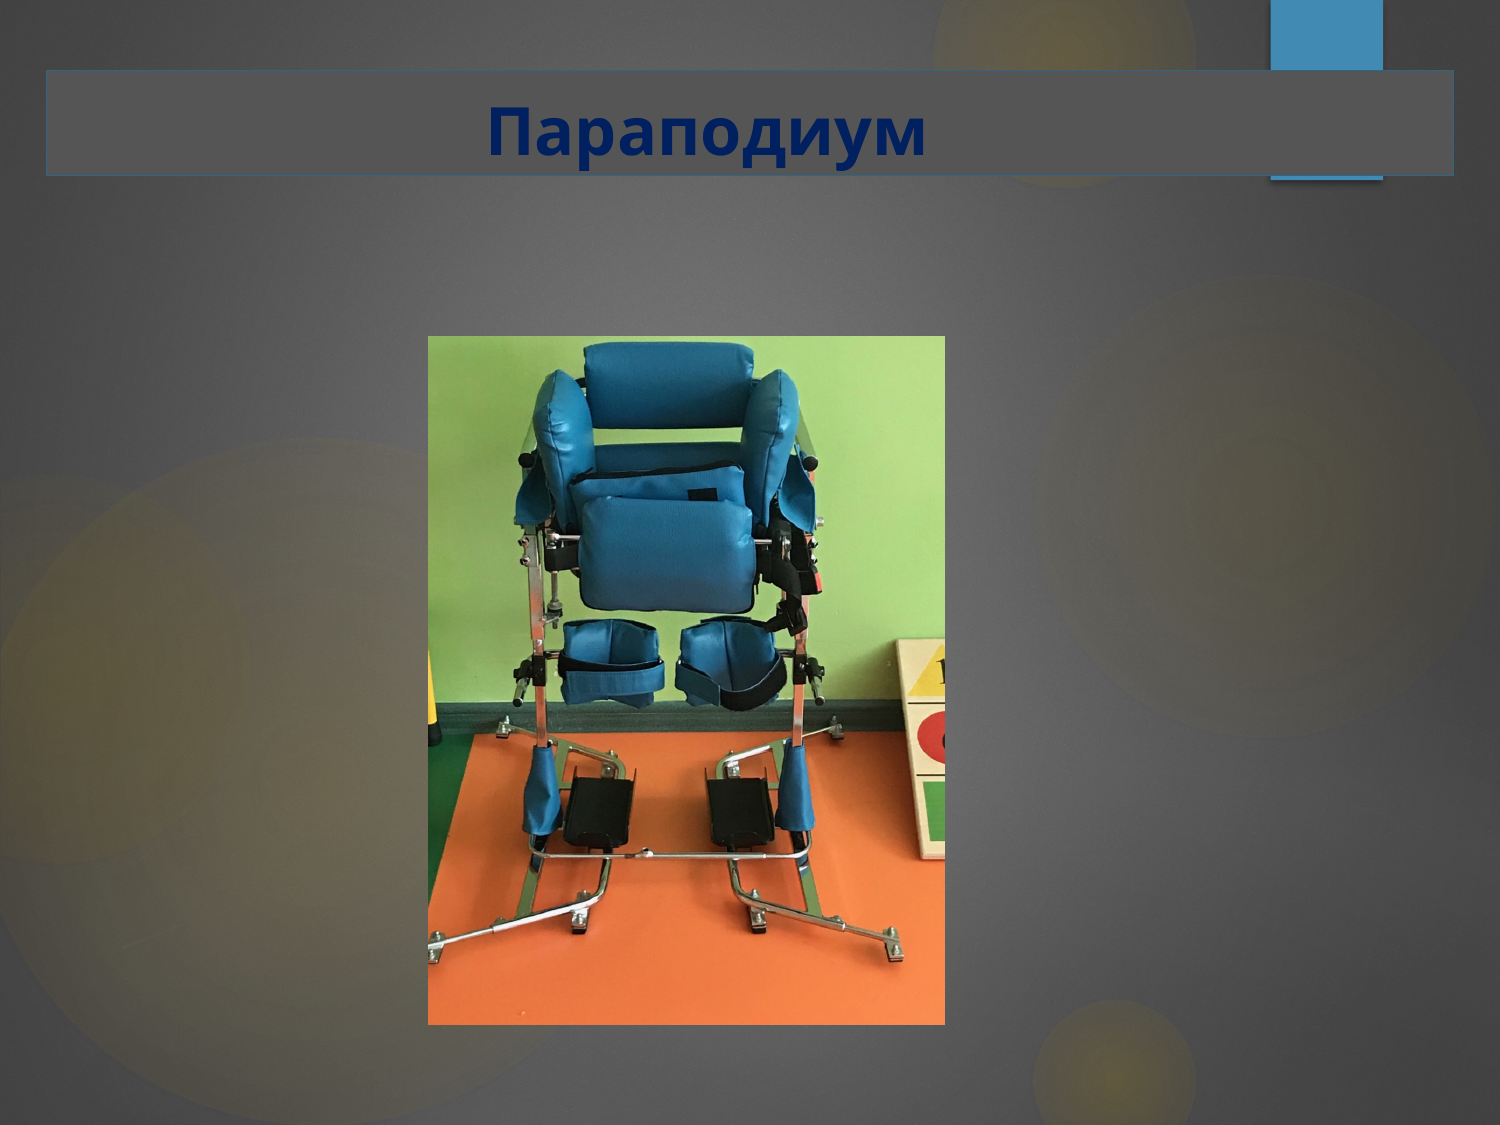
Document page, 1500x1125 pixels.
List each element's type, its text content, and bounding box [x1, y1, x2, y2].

text_box Параподиум [46, 70, 1454, 176]
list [427, 336, 945, 1026]
